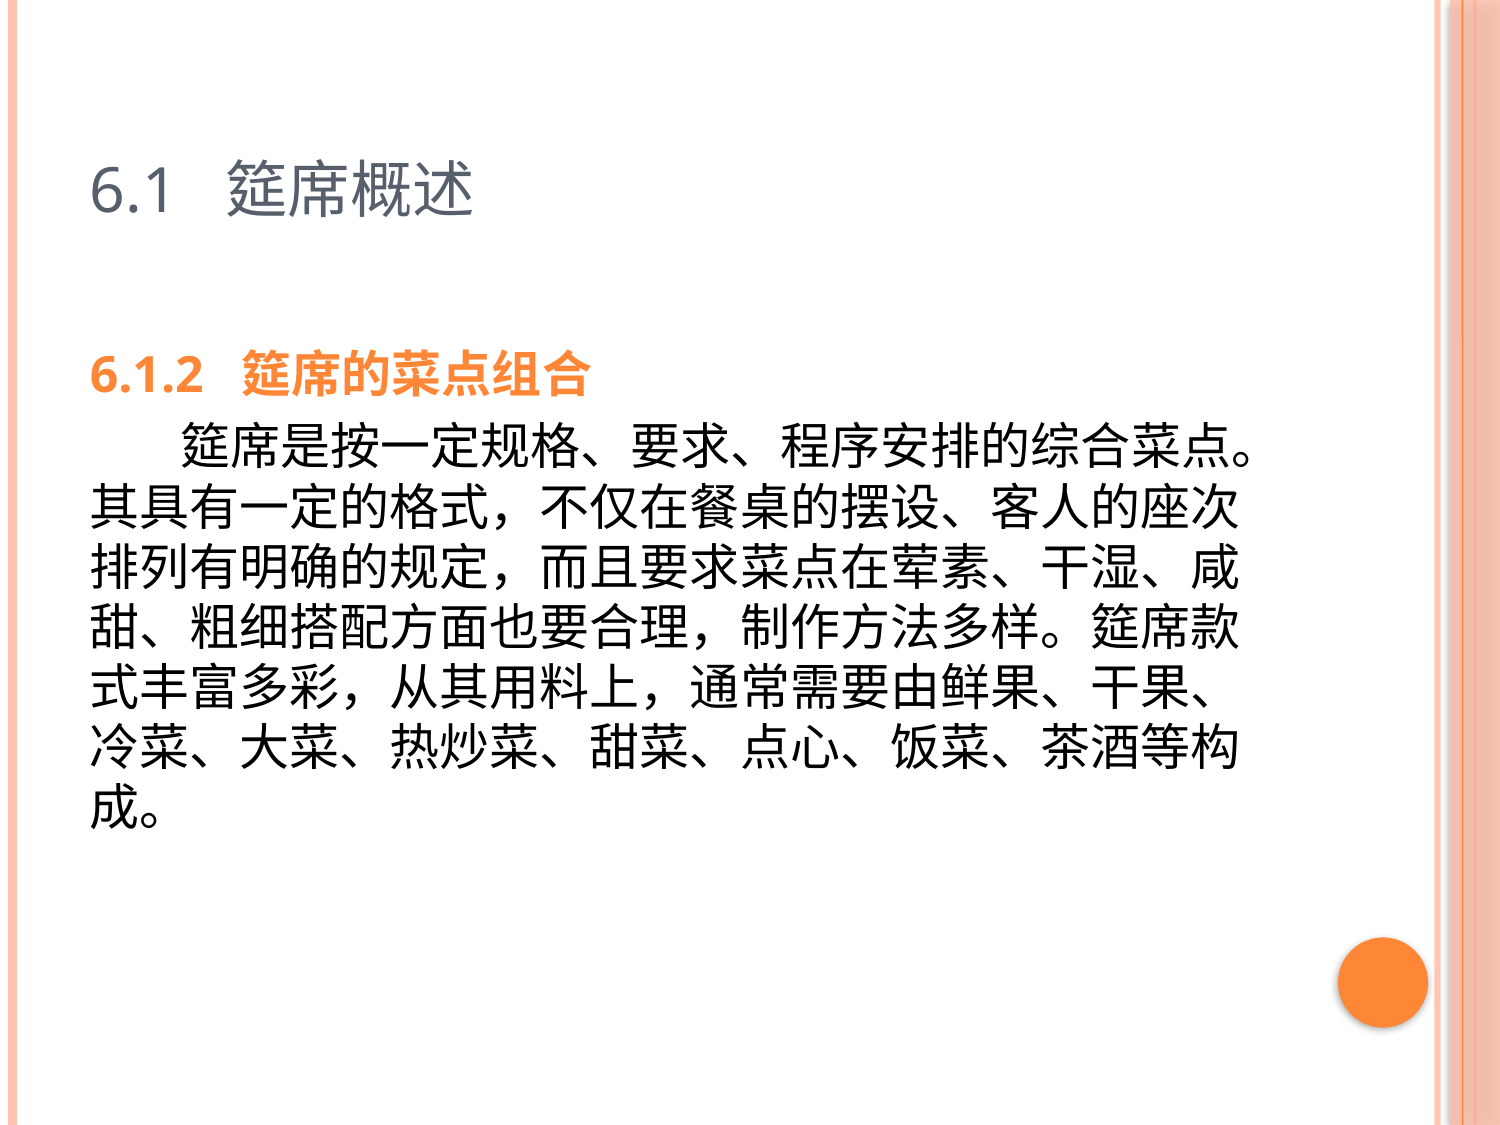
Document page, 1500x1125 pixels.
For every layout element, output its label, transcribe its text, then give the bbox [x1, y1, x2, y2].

list 6.1.2 筵席的菜点组合 筵席是按一定规格、要求、程序安排的综合菜点。其具有一定的格式，不仅在餐桌的摆设、客人的座次排列有明确的规定，而且要求菜点在荤素、干湿、咸甜、粗细搭配方面也要合理，制作方法多样。筵席款式丰富多彩，从其用料上，通常需要由鲜果、干果、冷菜、大菜、热炒菜、甜菜、点心、饭菜、茶酒等构成。 [74, 262, 1301, 1063]
title 6.1 筵席概述 [75, 45, 1300, 233]
